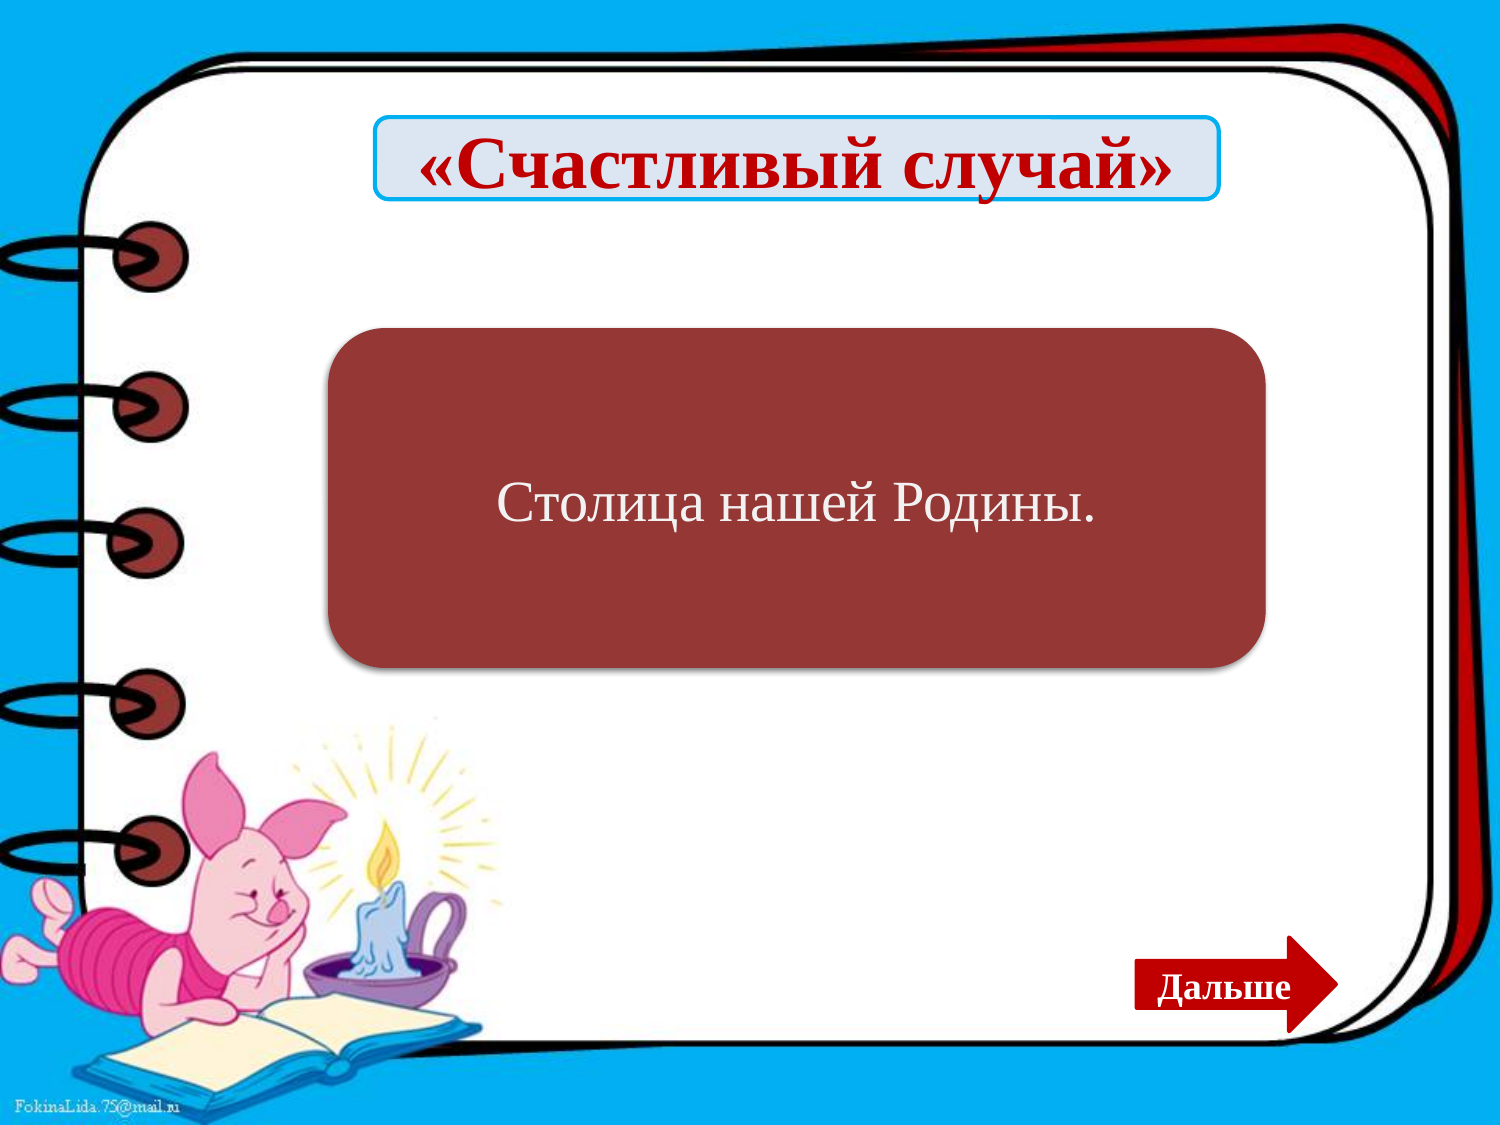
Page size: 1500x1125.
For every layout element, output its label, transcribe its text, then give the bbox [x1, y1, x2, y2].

text_box [326, 314, 1268, 659]
picture [0, 23, 1492, 1125]
text_box «Счастливый случай» [372, 115, 1221, 202]
text_box Столица нашей Родины. [334, 642, 1259, 671]
text_box Дальше [1134, 935, 1338, 1034]
